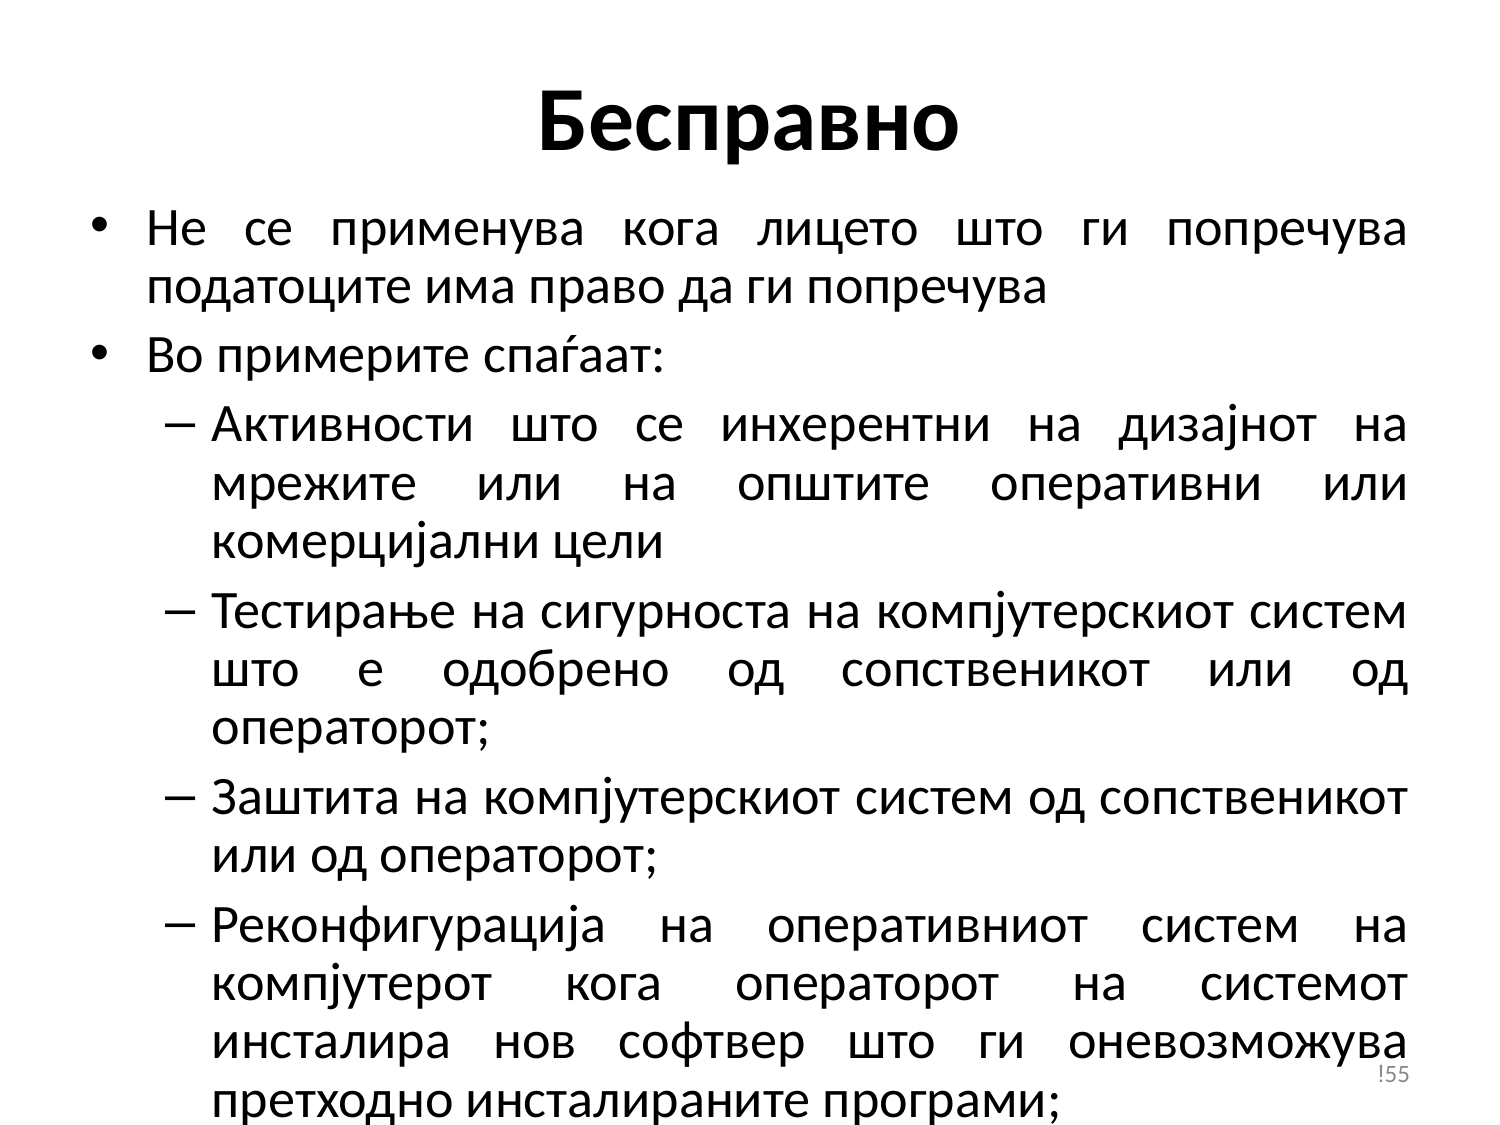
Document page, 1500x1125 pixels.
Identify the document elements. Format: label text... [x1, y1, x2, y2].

title Бесправно [75, 20, 1425, 190]
list Не се применува кога лицето што ги попречува податоците има право да ги попречува Во примерите спаѓаат: Активности што се инхерентни на дизајнот на мрежите или на општите оперативни или комерцијални цели Тестирање на сигурноста на компјутерскиот систем што е одобрено од сопственикот или од операторот; Заштита на компјутерскиот систем од сопственикот или од операторот; Реконфигурација на оперативниот систем на компјутерот кога операторот на системот инсталира нов софтвер што ги оневозможува претходно инсталираните програми; [75, 190, 1425, 756]
slide_number !55 [1074, 1042, 1425, 1103]
